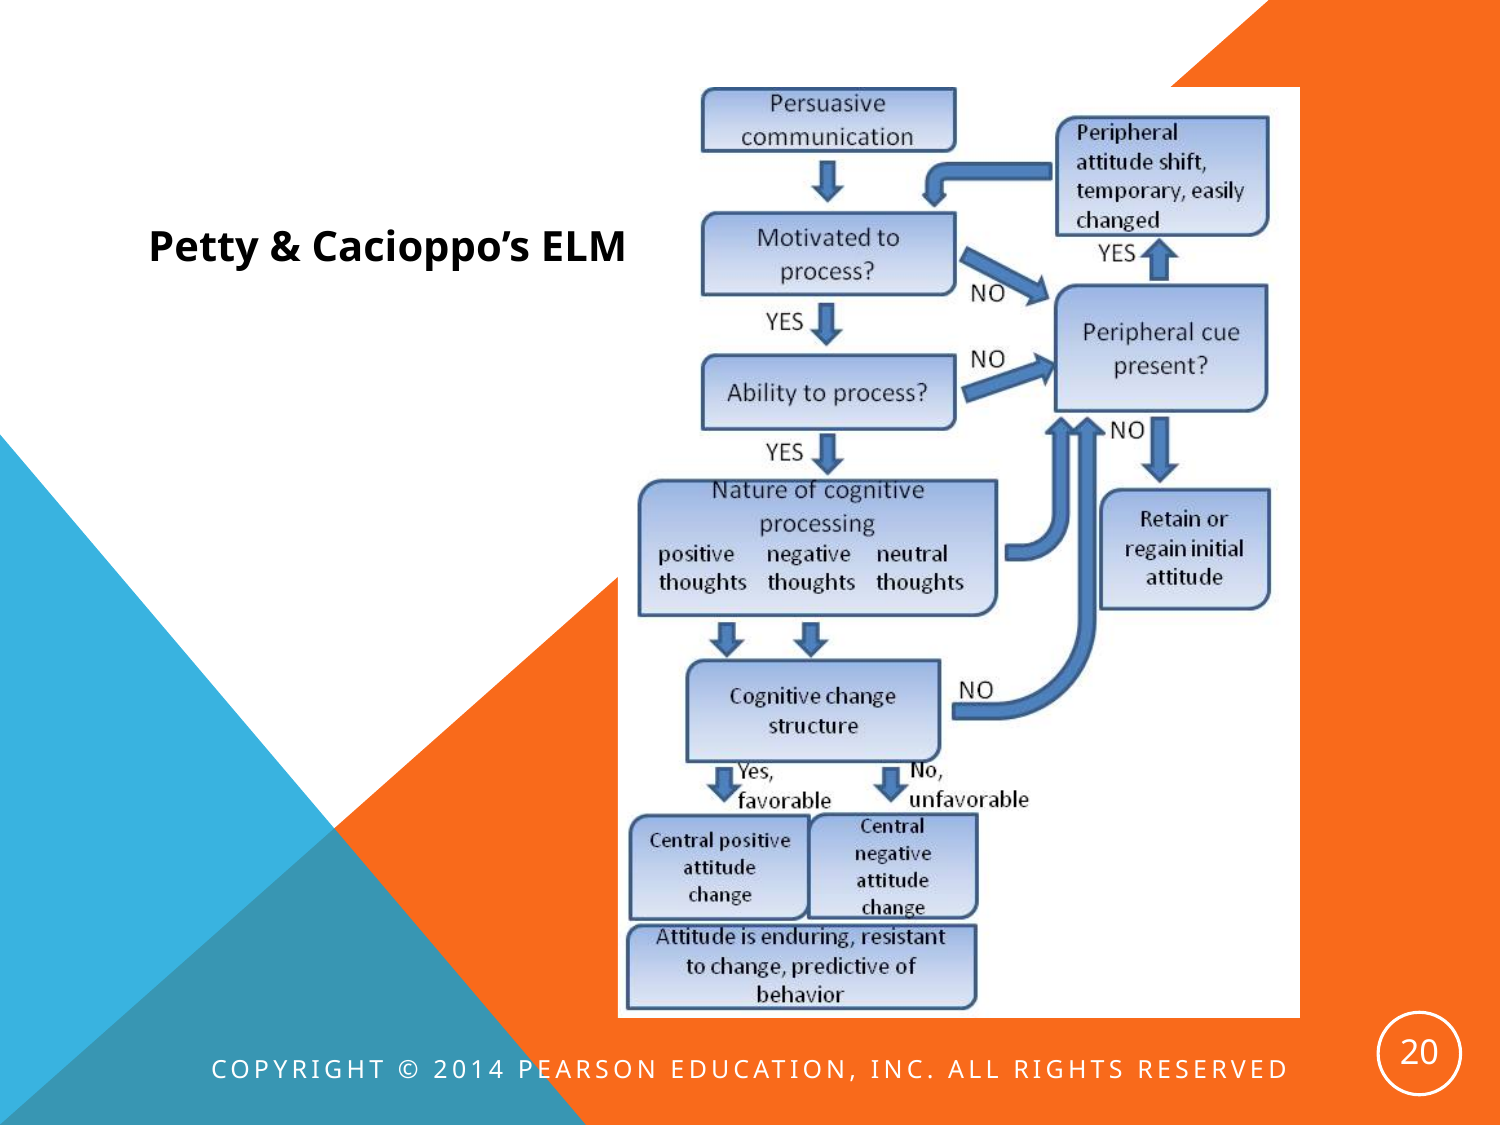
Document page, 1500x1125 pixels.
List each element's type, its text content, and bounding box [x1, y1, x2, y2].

footer Copyright © 2014 Pearson Education, Inc. All rights reserved [148, 1012, 1351, 1125]
slide_number 20 [1376, 1010, 1463, 1097]
text_box Petty & Cacioppo’s ELM [133, 212, 612, 278]
picture [617, 62, 1301, 1018]
